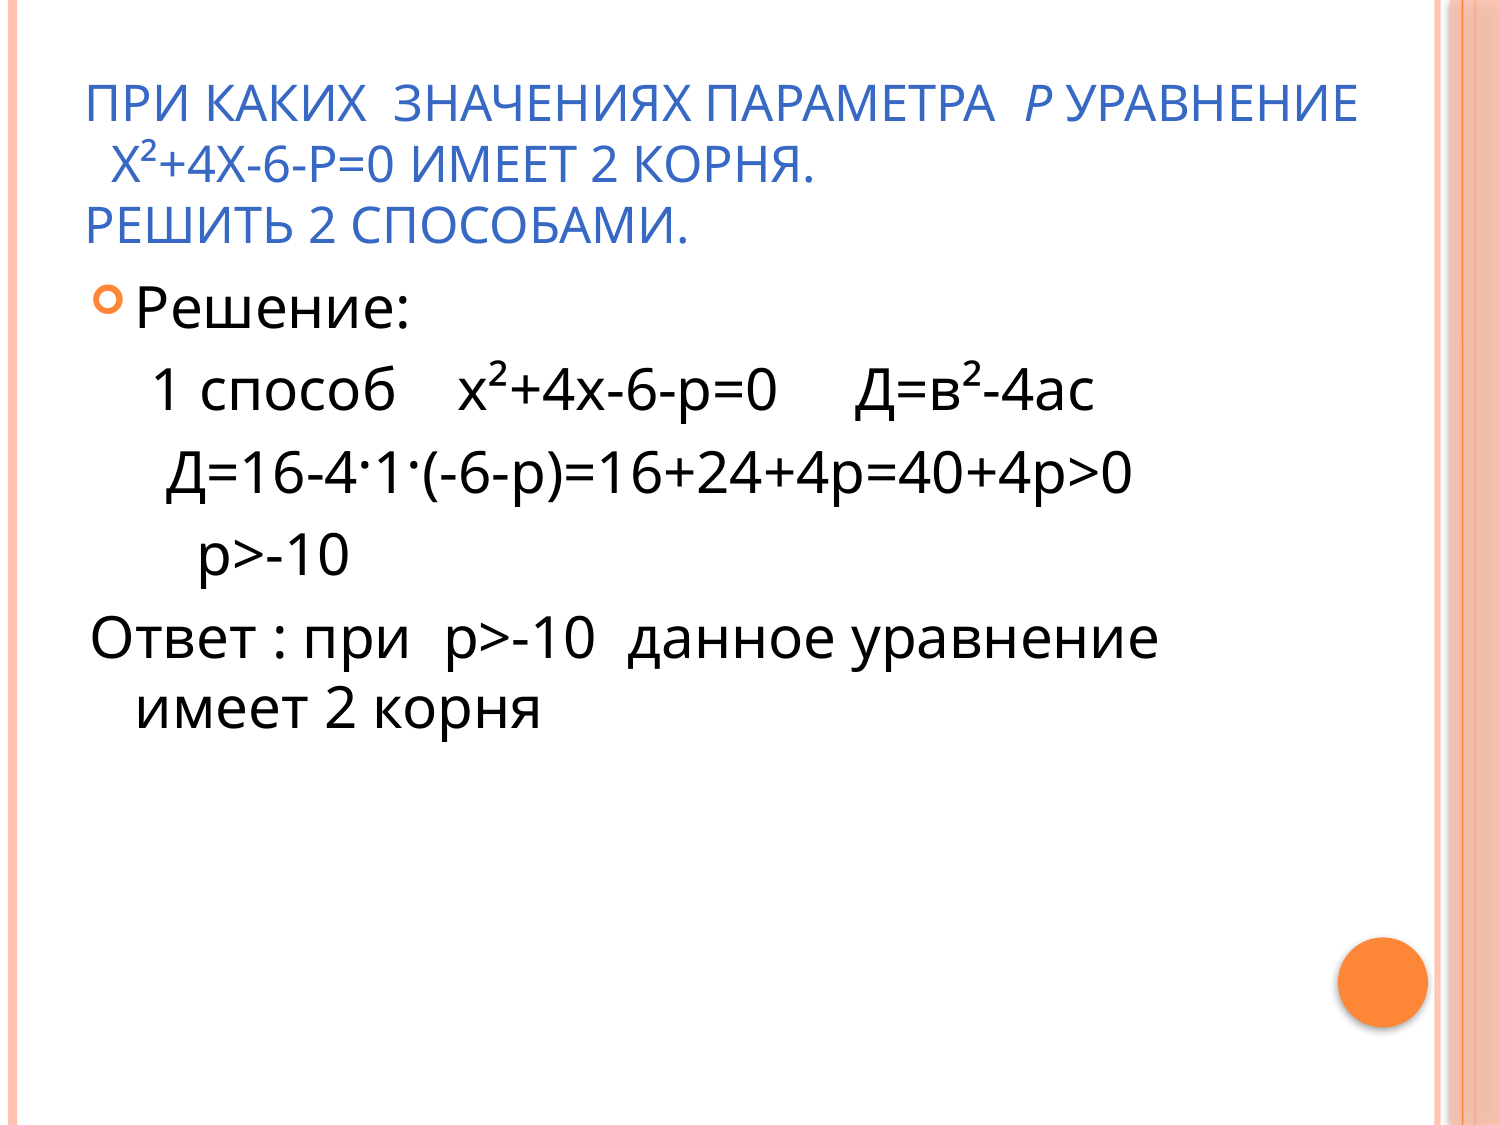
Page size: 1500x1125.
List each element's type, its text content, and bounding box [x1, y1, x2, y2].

title При каких значениях параметра р уравнение х²+4х-6-р=0 имеет 2 корня. Решить 2 способами. [70, 58, 1421, 329]
list Решение: 1 способ х²+4х-6-р=0 Д=в²-4ас Д=16-4·1·(-6-p)=16+24+4p=40+4p>0 p>-10 Ответ : при p>-10 данное уравнение имеет 2 корня [75, 262, 1300, 1062]
